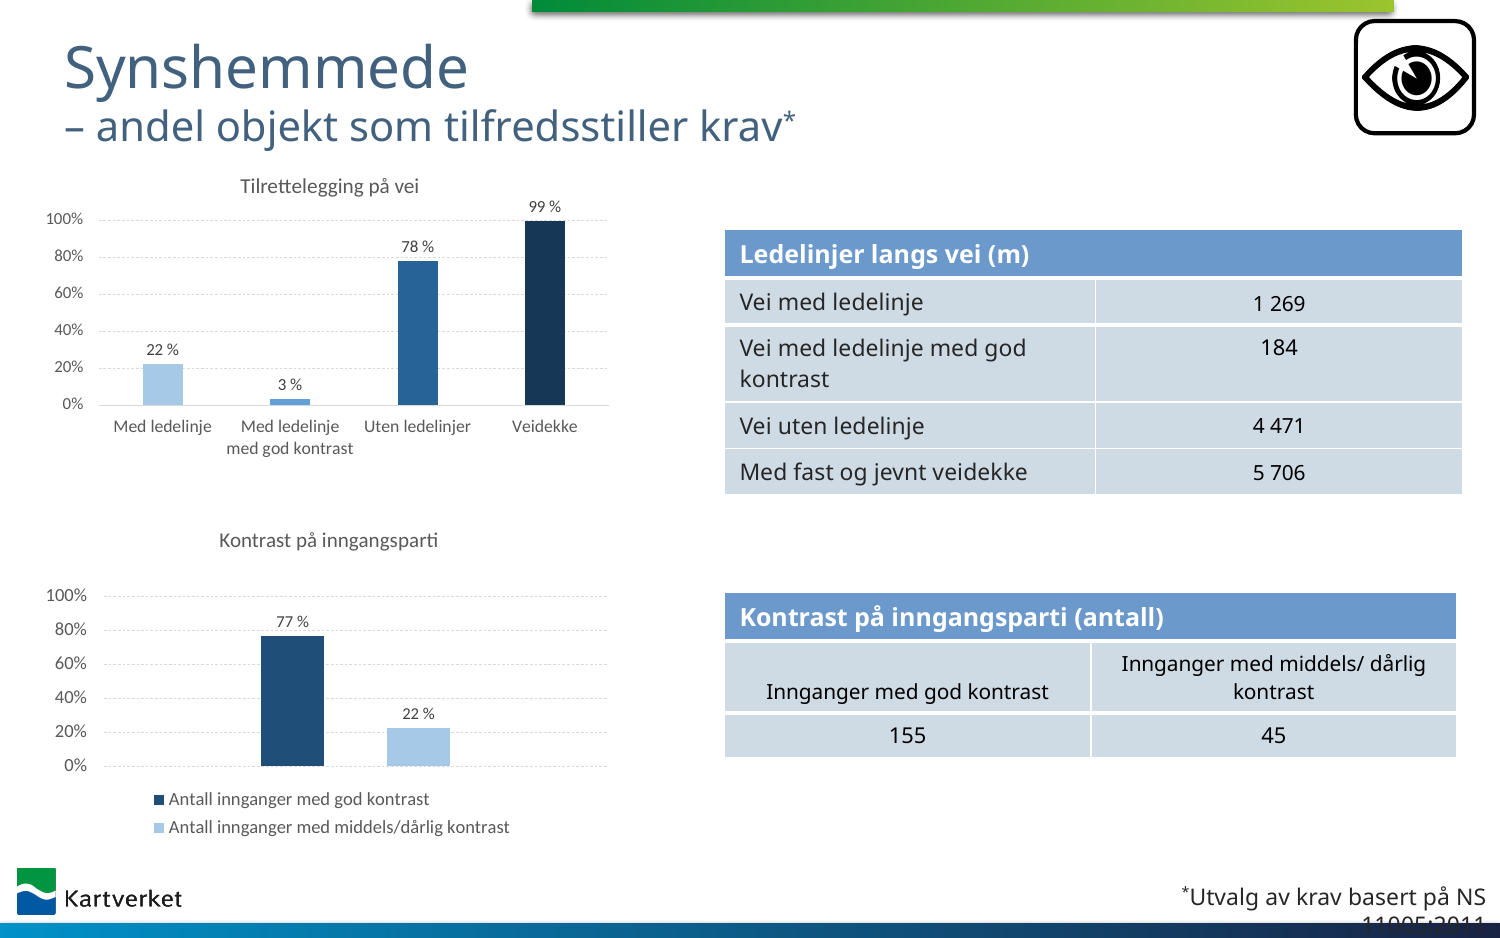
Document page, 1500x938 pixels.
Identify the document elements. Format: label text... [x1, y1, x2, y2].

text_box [1355, 20, 1475, 134]
table_cell Med fast og jevnt veidekke [725, 449, 1095, 494]
table_header Kontrast på inngangsparti (antall) [725, 593, 1456, 639]
table_cell 155 [725, 715, 1090, 757]
table_cell Innganger med middels/ dårlig kontrast [1092, 643, 1456, 711]
table_cell Vei med ledelinje [725, 280, 1095, 323]
table_cell Vei med ledelinje med god kontrast [725, 327, 1095, 401]
table_cell Vei uten ledelinje [725, 403, 1095, 448]
picture [41, 166, 619, 492]
table_cell 4 471 [1096, 403, 1462, 448]
table_cell 184 [1096, 327, 1462, 401]
table_header Ledelinjer langs vei (m) [725, 230, 1462, 276]
table_cell 1 269 [1096, 280, 1462, 323]
text_box *Utvalg av krav basert på NS 11005:2011 [1068, 873, 1500, 938]
text_box Synshemmede – andel objekt som tilfredsstiller krav* [49, 24, 1431, 158]
table_cell Innganger med god kontrast [725, 643, 1090, 711]
table_cell 5 706 [1096, 449, 1462, 494]
table_cell 45 [1092, 715, 1456, 757]
picture [41, 520, 617, 846]
